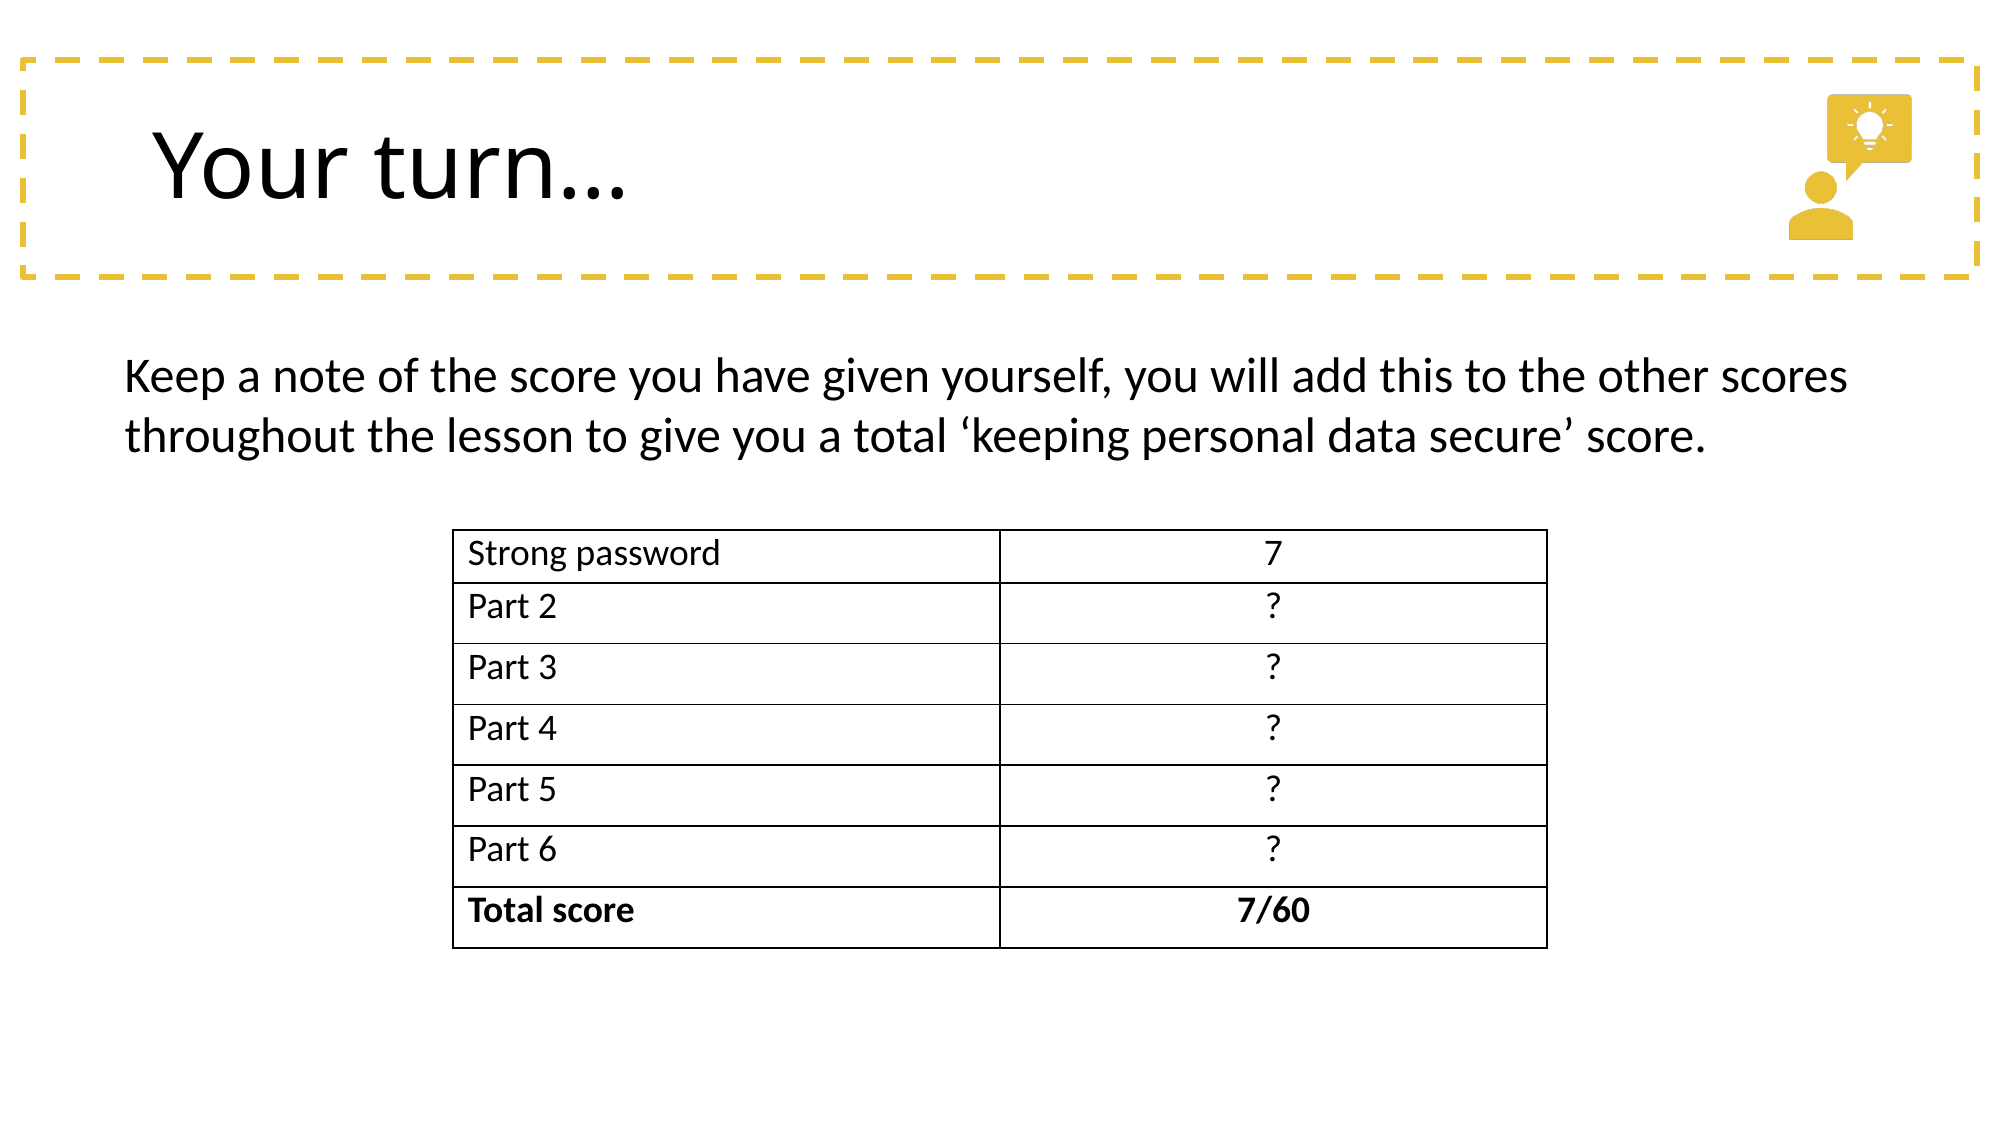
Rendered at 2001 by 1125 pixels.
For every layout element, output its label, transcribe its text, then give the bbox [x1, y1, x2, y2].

table_cell ? [1001, 584, 1546, 643]
title Your turn… [137, 59, 1863, 278]
table_cell Total score [454, 888, 999, 947]
table_cell Part 6 [454, 827, 999, 886]
table_cell ? [1001, 705, 1546, 764]
table_cell ? [1001, 827, 1546, 886]
table_cell ? [1001, 644, 1546, 704]
text_box Keep a note of the score you have given yourself, you will add this to the other scores throughout the lesson to give you a total ‘keeping personal data secure’ score. [109, 335, 1891, 471]
table_cell Part 2 [454, 584, 999, 643]
picture [1863, 78, 1938, 254]
table_cell ? [1001, 766, 1546, 825]
table_cell Part 4 [454, 705, 999, 764]
table_cell 7/60 [1001, 888, 1546, 947]
table_cell Part 5 [454, 766, 999, 825]
table_cell Part 3 [454, 644, 999, 704]
table_header 7 [1001, 531, 1546, 582]
table_header Strong password [454, 531, 999, 582]
